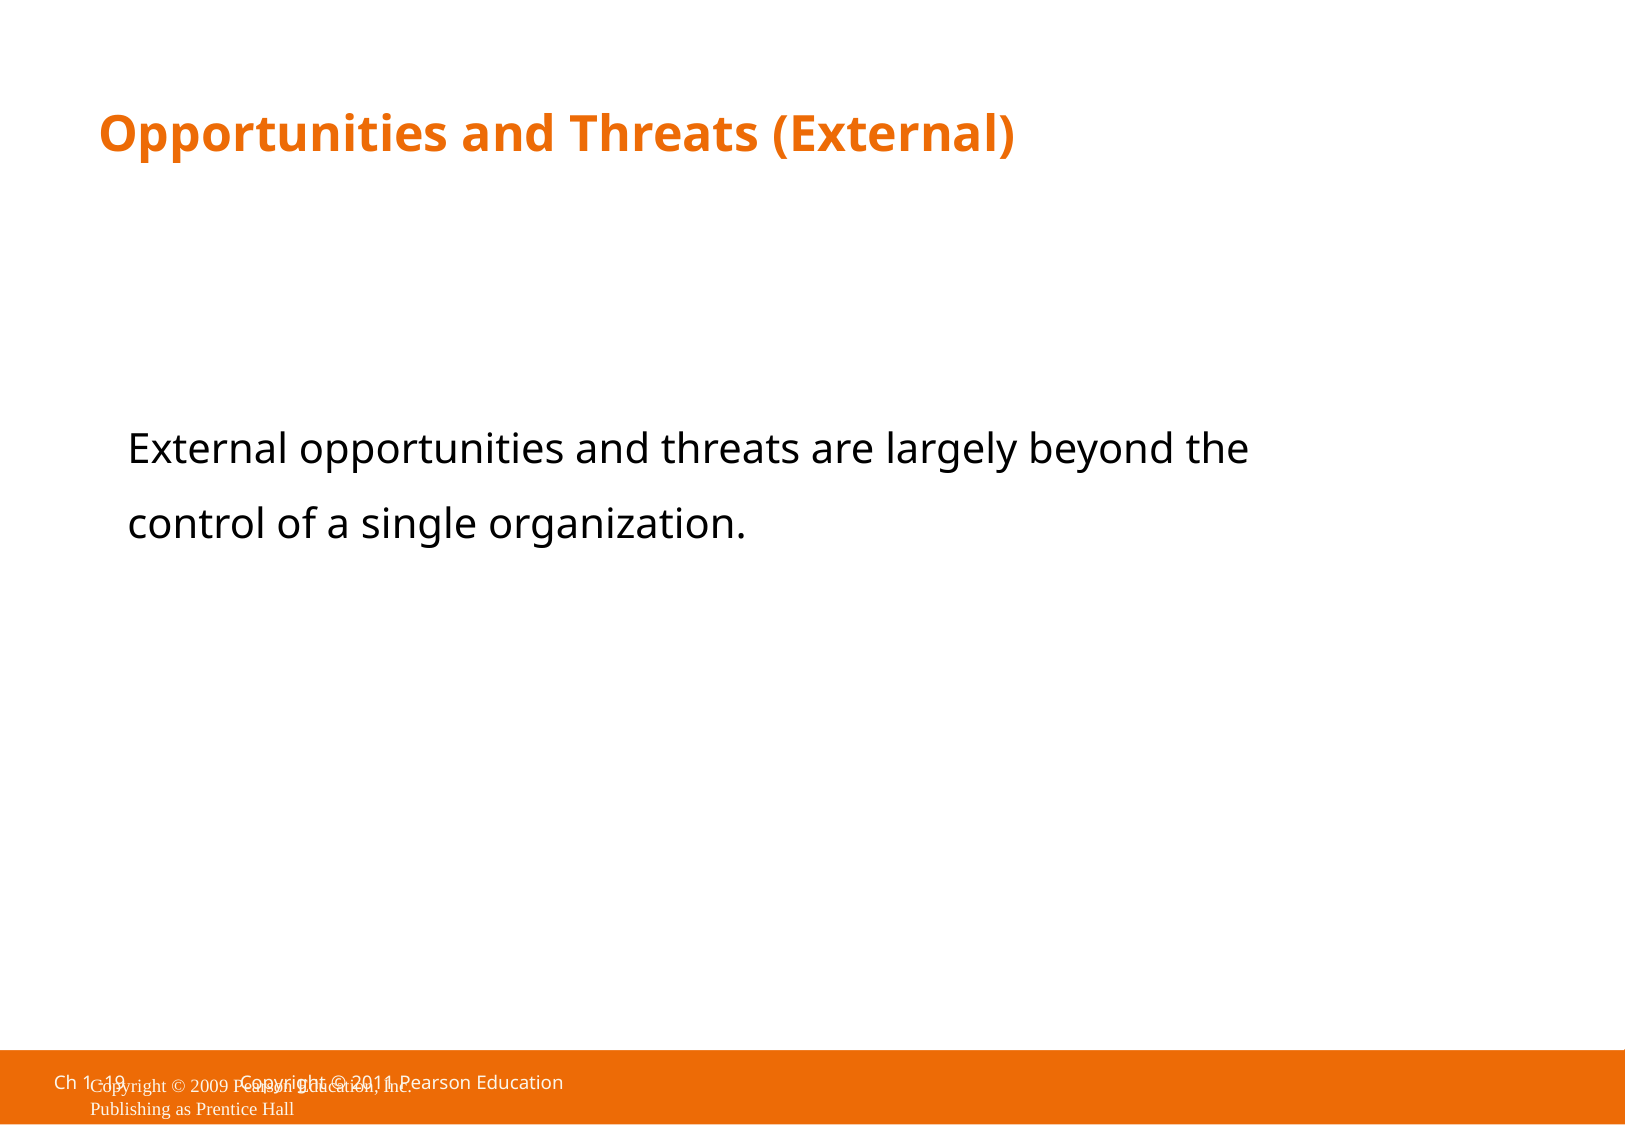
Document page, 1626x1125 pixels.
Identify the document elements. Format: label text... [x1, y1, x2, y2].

text_box [0, 1050, 1625, 1125]
text_box Copyright © 2009 Pearson Education, Inc. Publishing as Prentice Hall [90, 1073, 980, 1119]
picture [1352, 1042, 1625, 1124]
text_box Copyright © 2011 Pearson Education [233, 1070, 699, 1093]
text_box Opportunities and Threats (External) [91, 101, 1180, 162]
text_box External opportunities and threats are largely beyond the control of a single organization. [127, 397, 1278, 548]
text_box Ch 1 -19 [47, 1070, 167, 1093]
